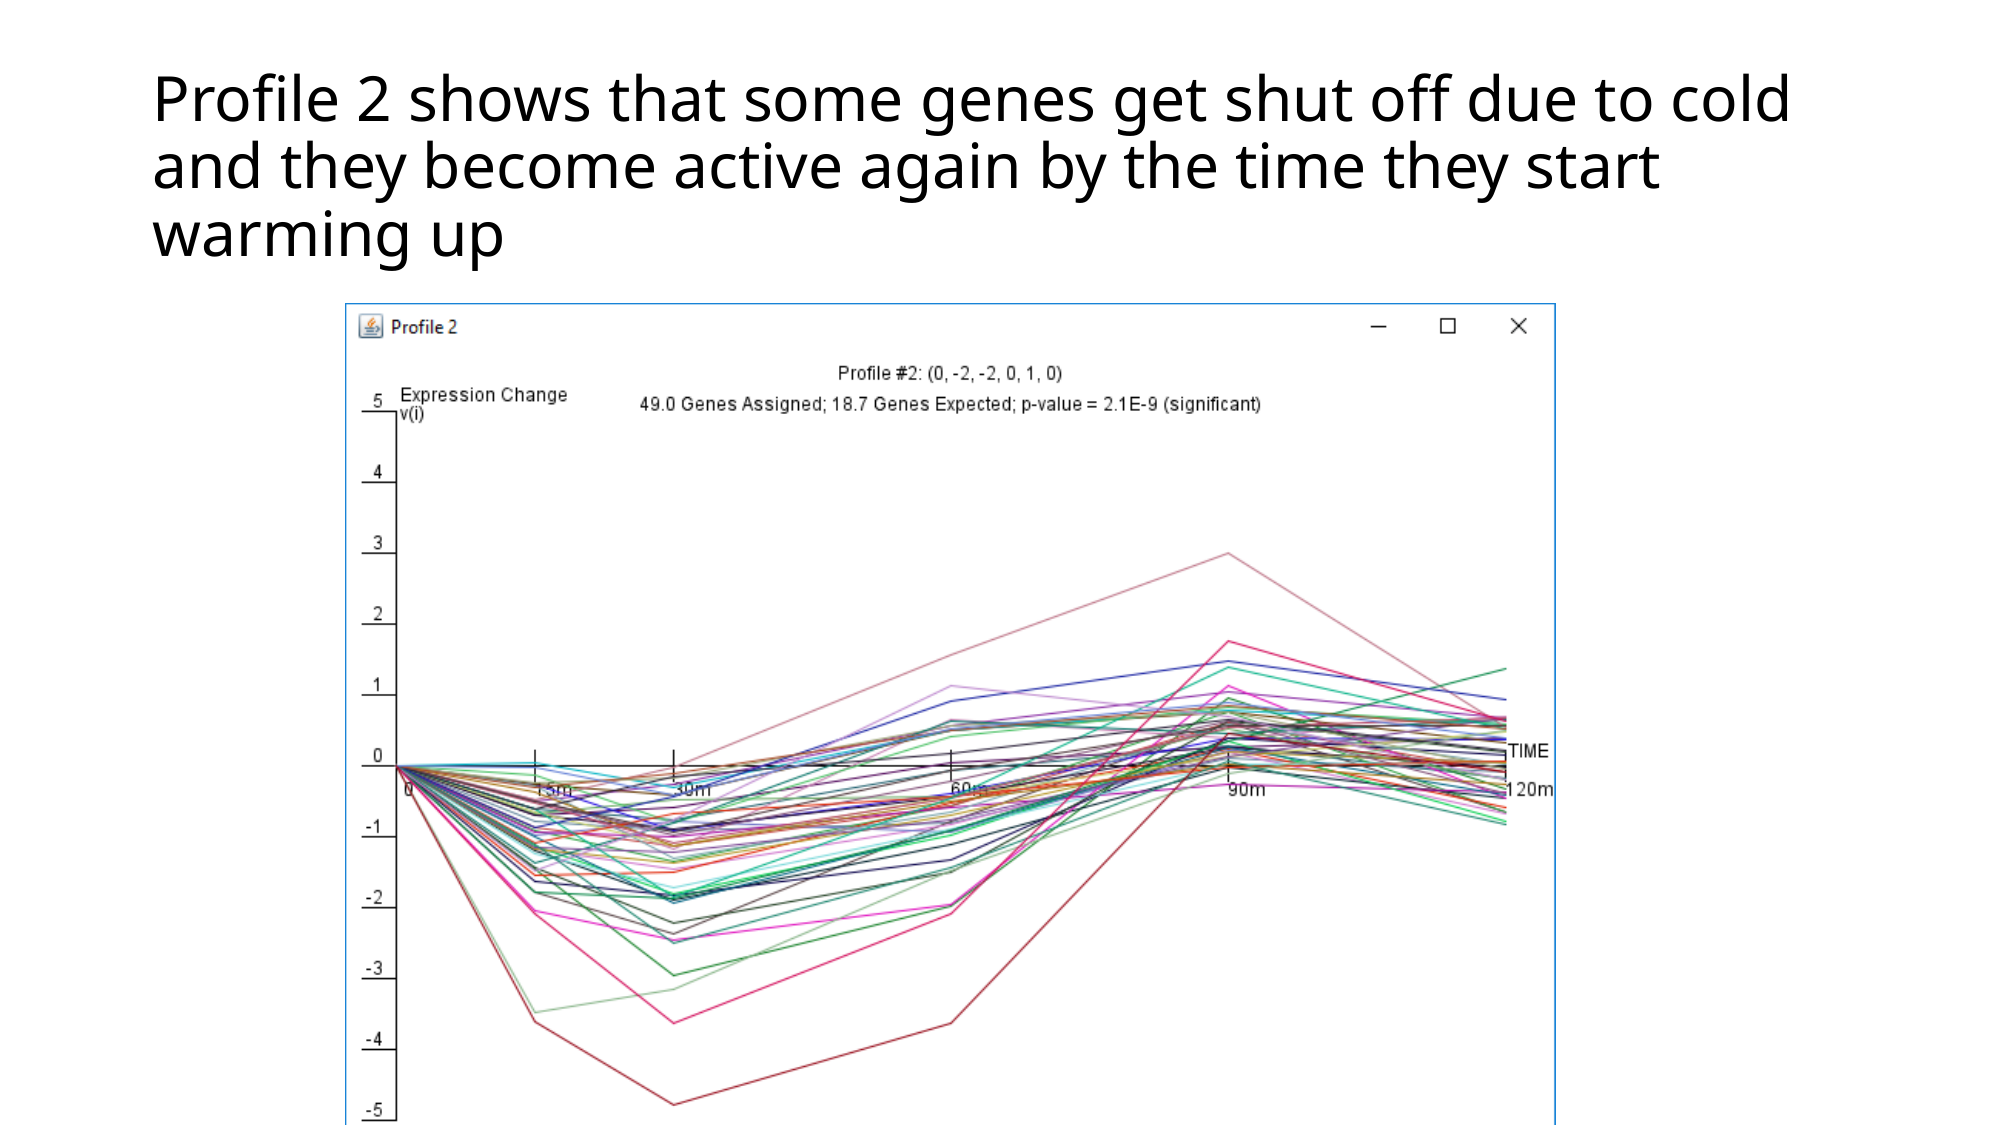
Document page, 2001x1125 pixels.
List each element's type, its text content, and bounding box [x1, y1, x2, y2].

title Profile 2 shows that some genes get shut off due to cold and they become active again by the time they start warming up [137, 59, 1863, 278]
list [345, 303, 1556, 1125]
